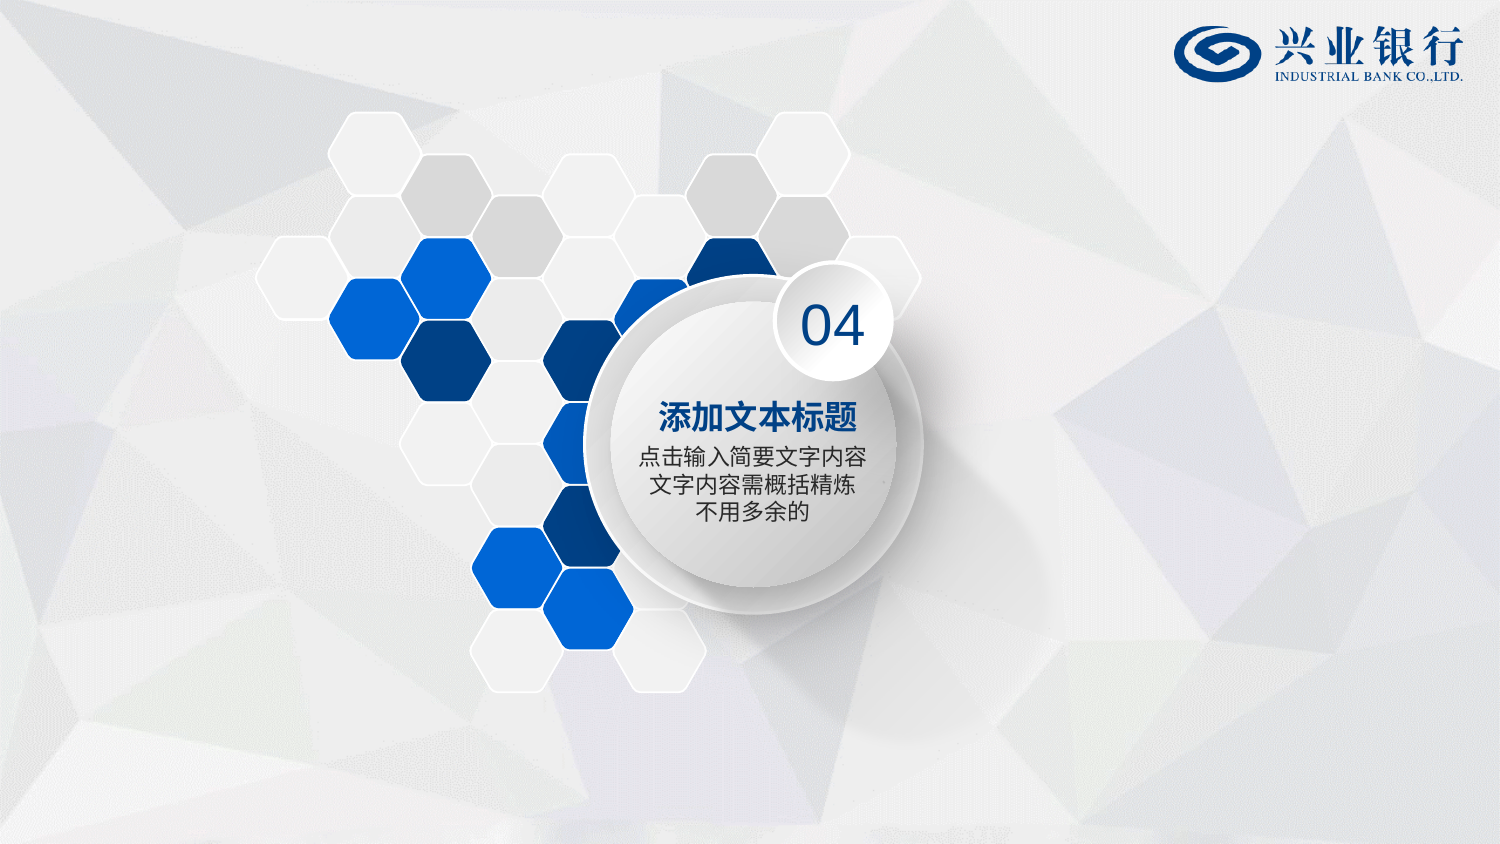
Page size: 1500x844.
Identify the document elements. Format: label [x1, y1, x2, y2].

text_box [584, 268, 987, 783]
text_box [254, 111, 923, 694]
picture [0, 0, 1500, 844]
text_box [767, 262, 900, 380]
text_box [602, 388, 904, 505]
